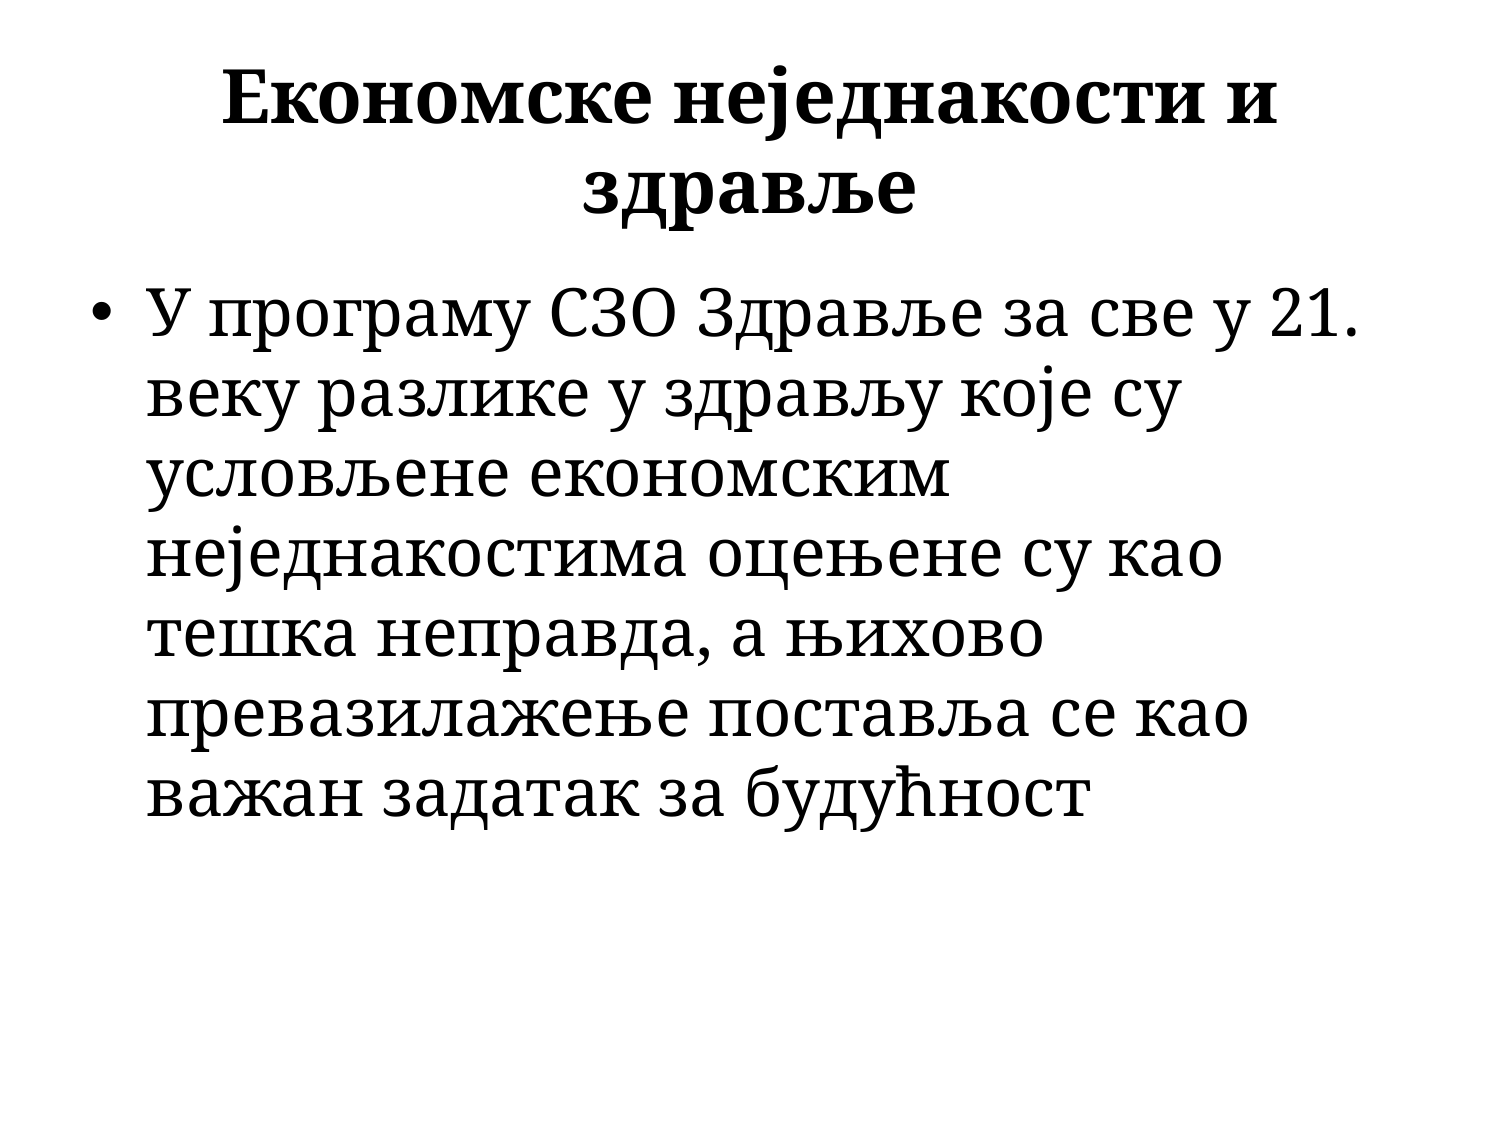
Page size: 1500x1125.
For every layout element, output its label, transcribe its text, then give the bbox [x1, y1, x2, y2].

list У програму СЗО Здравље за све у 21. веку разлике у здрављу које су условљене економским неједнакостима оцењене су као тешка неправда, а њихово превазилажење поставља се као важан задатак за будућност [75, 262, 1425, 1005]
title Економске неједнакости и здравље [75, 45, 1425, 233]
